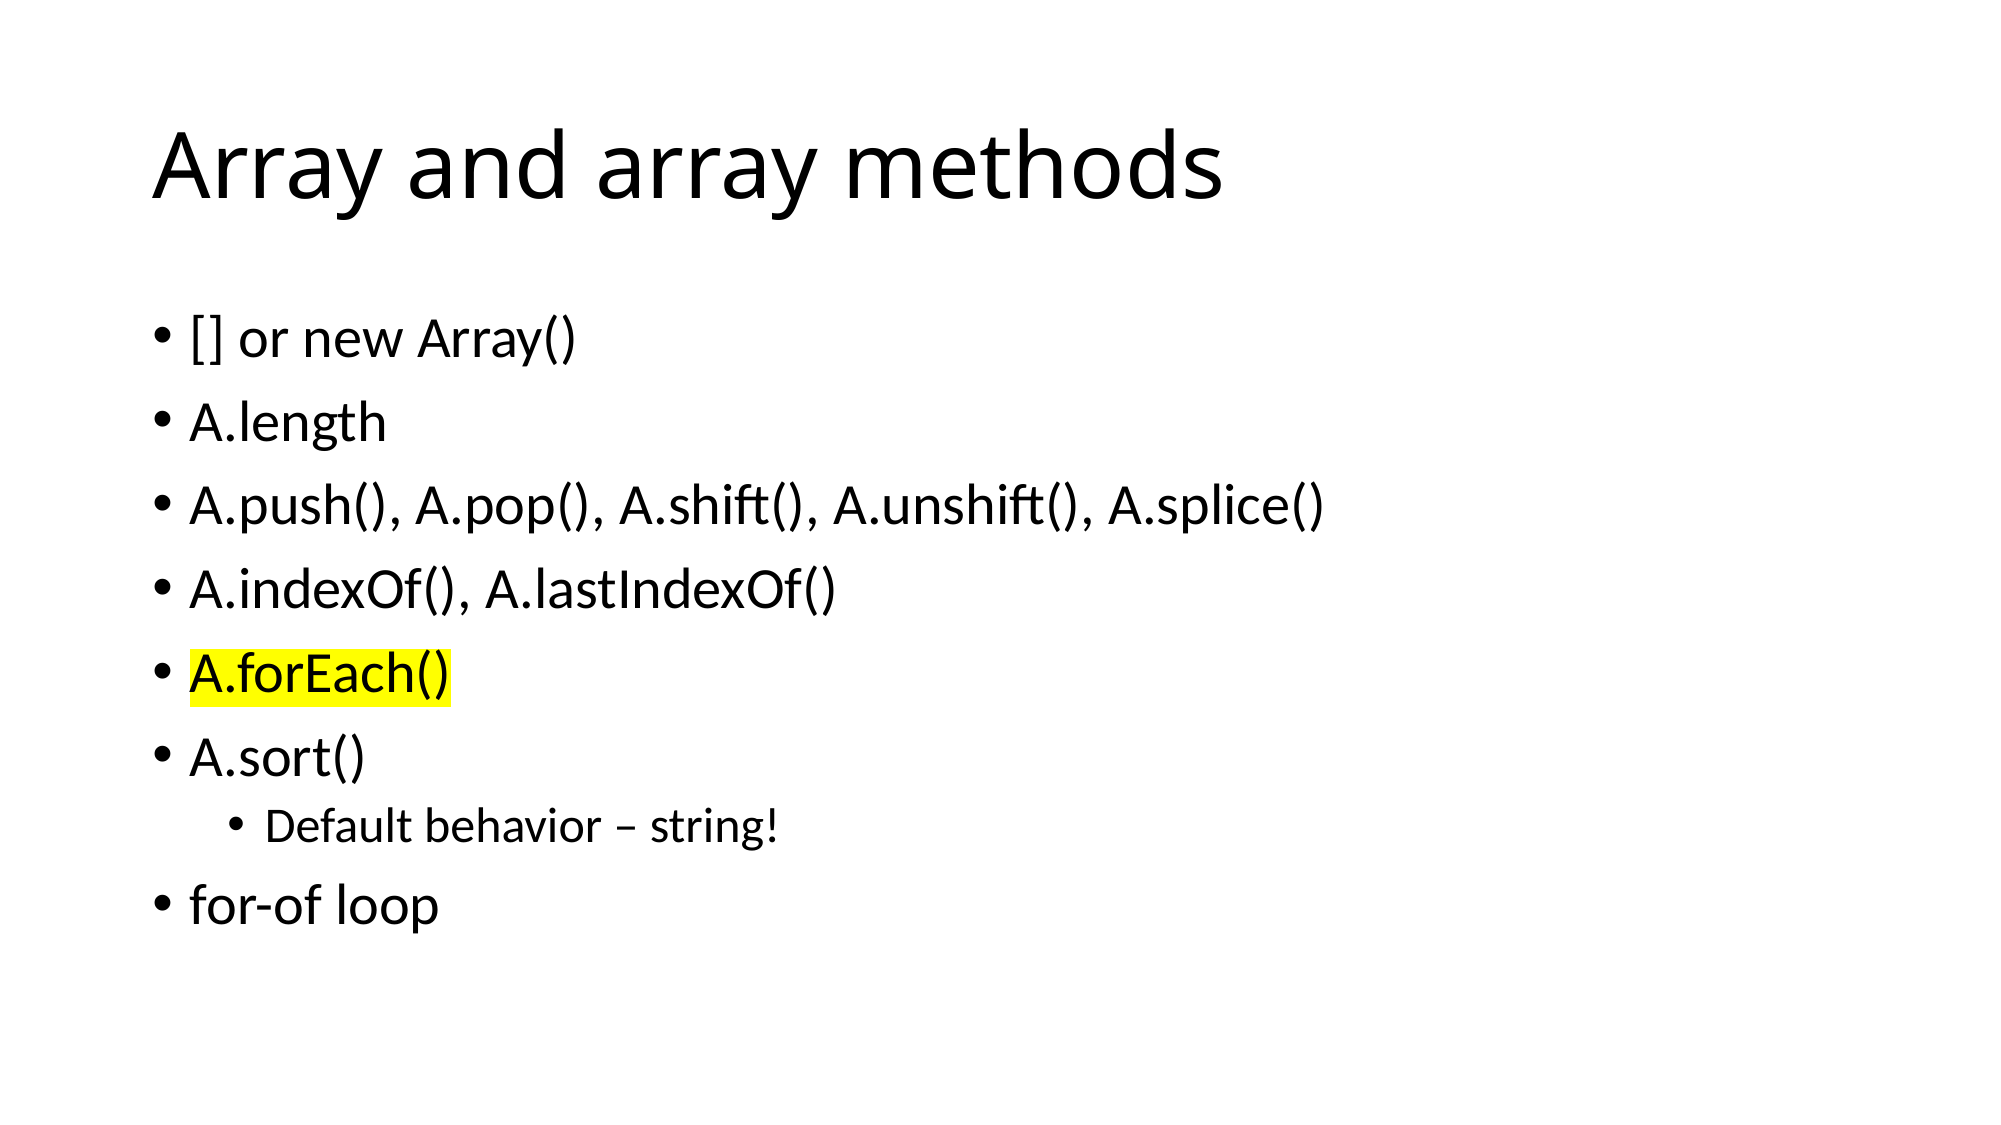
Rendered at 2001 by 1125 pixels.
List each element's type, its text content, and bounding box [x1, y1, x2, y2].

title Array and array methods [137, 59, 1863, 278]
list [] or new Array() A.length A.push(), A.pop(), A.shift(), A.unshift(), A.splice() A.indexOf(), A.lastIndexOf() A.forEach() A.sort() Default behavior – string! for-of loop [137, 299, 1863, 1014]
